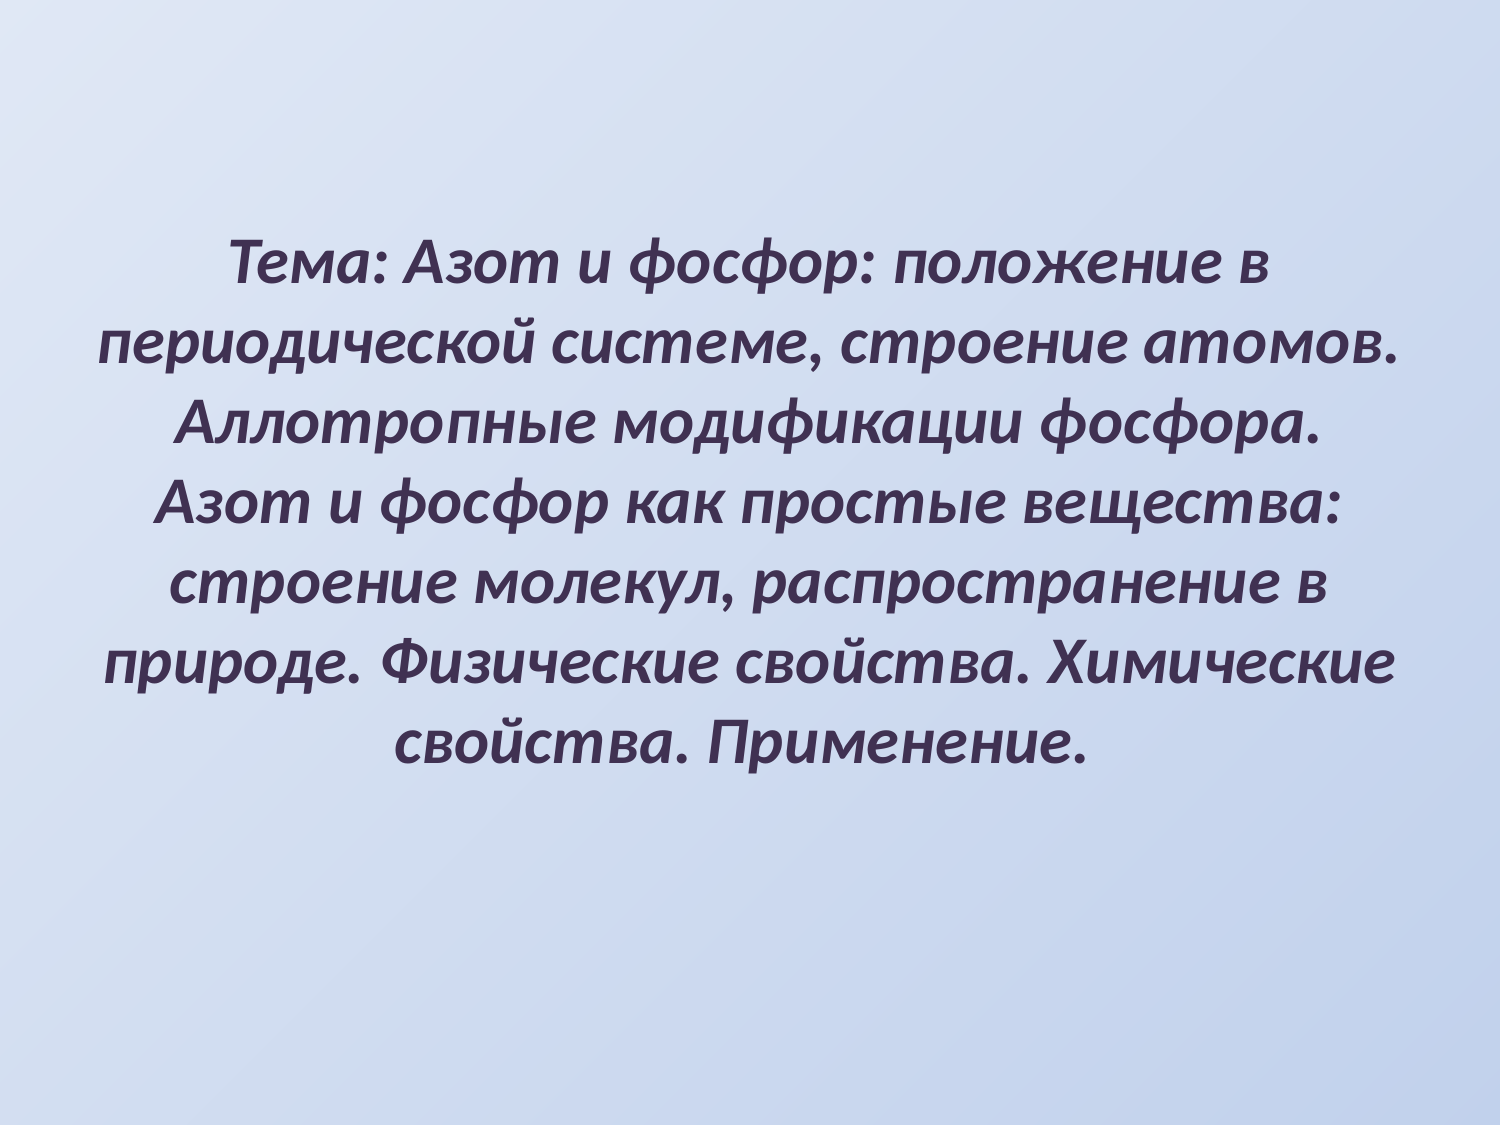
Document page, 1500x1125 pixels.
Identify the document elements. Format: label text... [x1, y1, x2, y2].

title Тема: Азот и фосфор: положение в периодической системе, строение атомов. Аллотропные модификации фосфора. Азот и фосфор как простые вещества: строение молекул, распространение в природе. Физические свойства. Химические свойства. Применение. [75, 45, 1425, 950]
